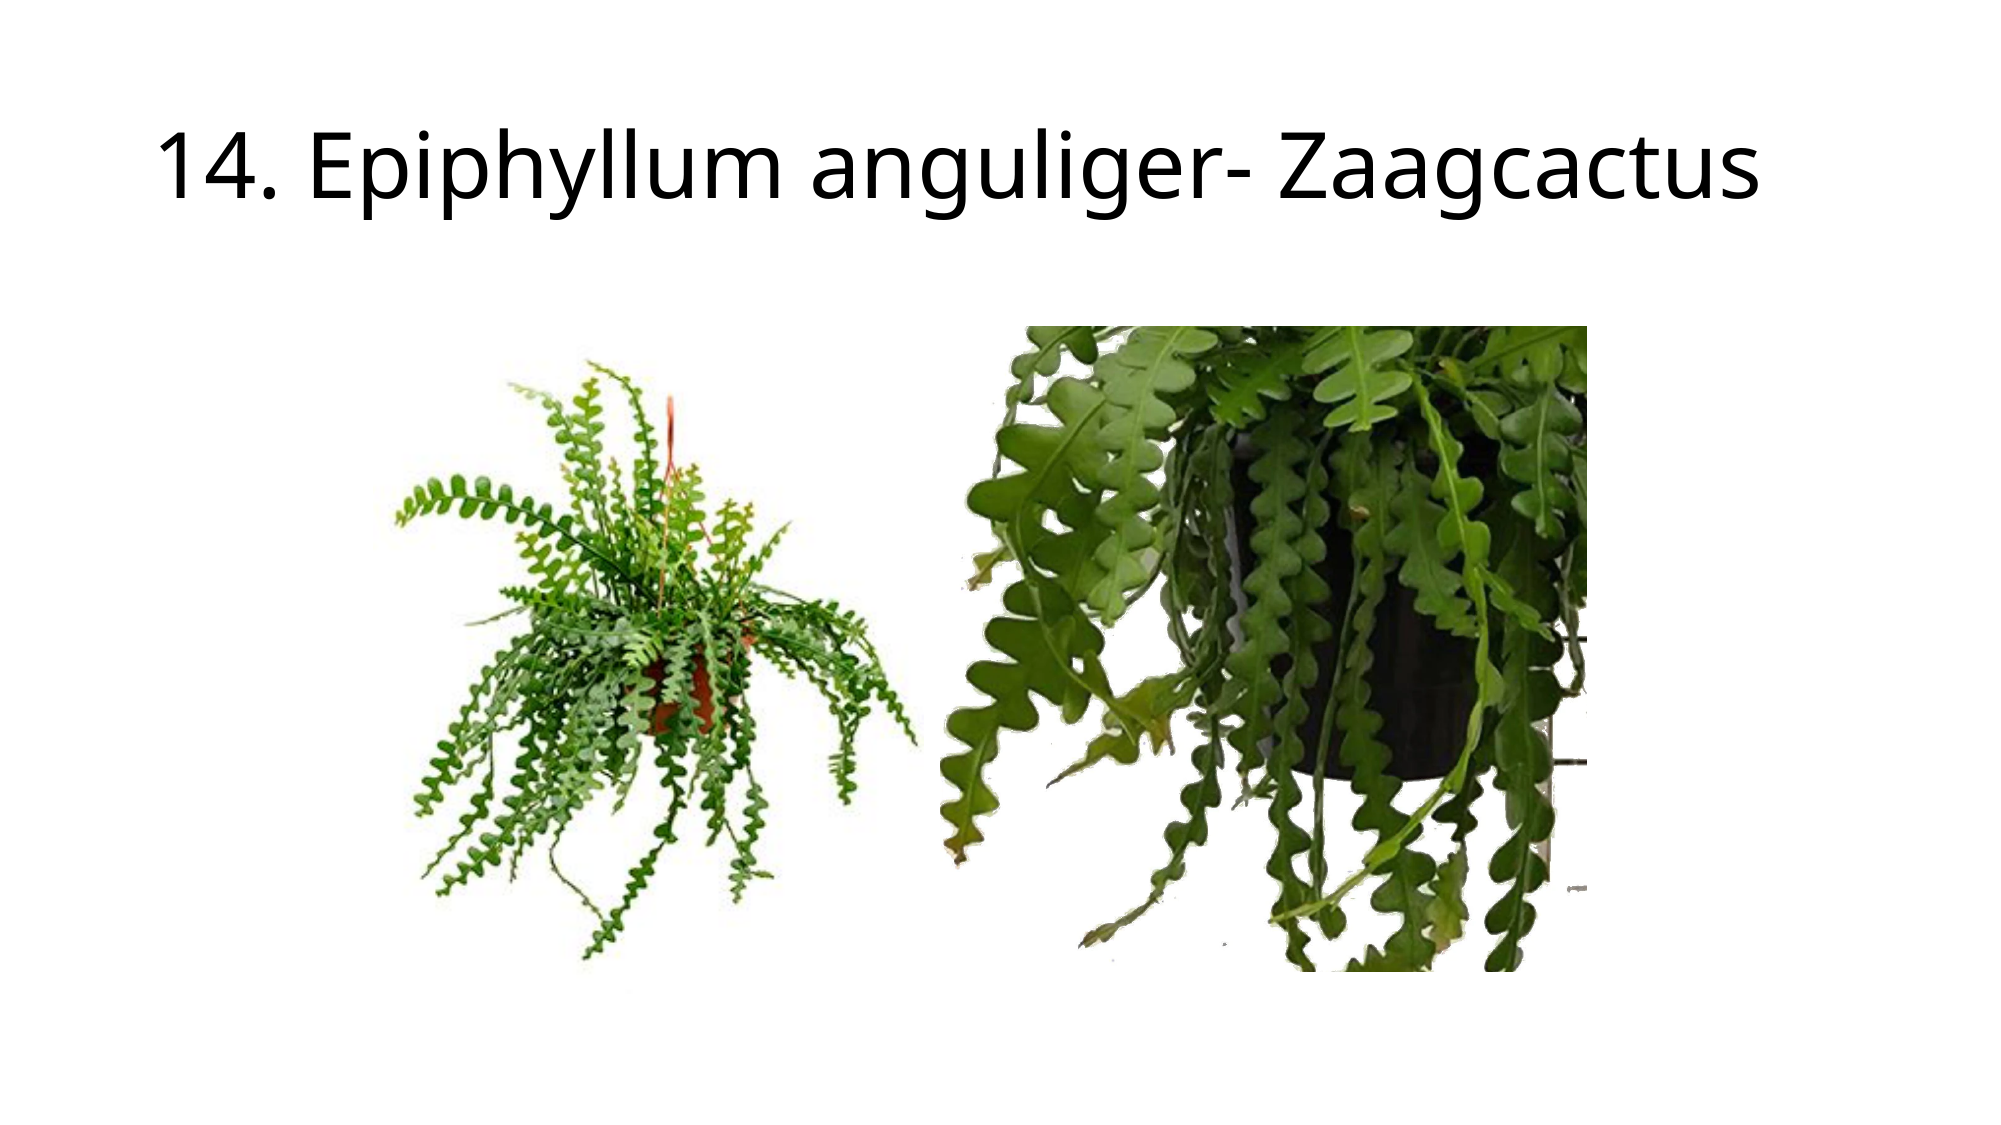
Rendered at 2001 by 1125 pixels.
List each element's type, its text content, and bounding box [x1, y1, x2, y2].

title 14. Epiphyllum anguliger- Zaagcactus [137, 59, 1863, 278]
picture [940, 326, 1587, 972]
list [373, 267, 924, 994]
